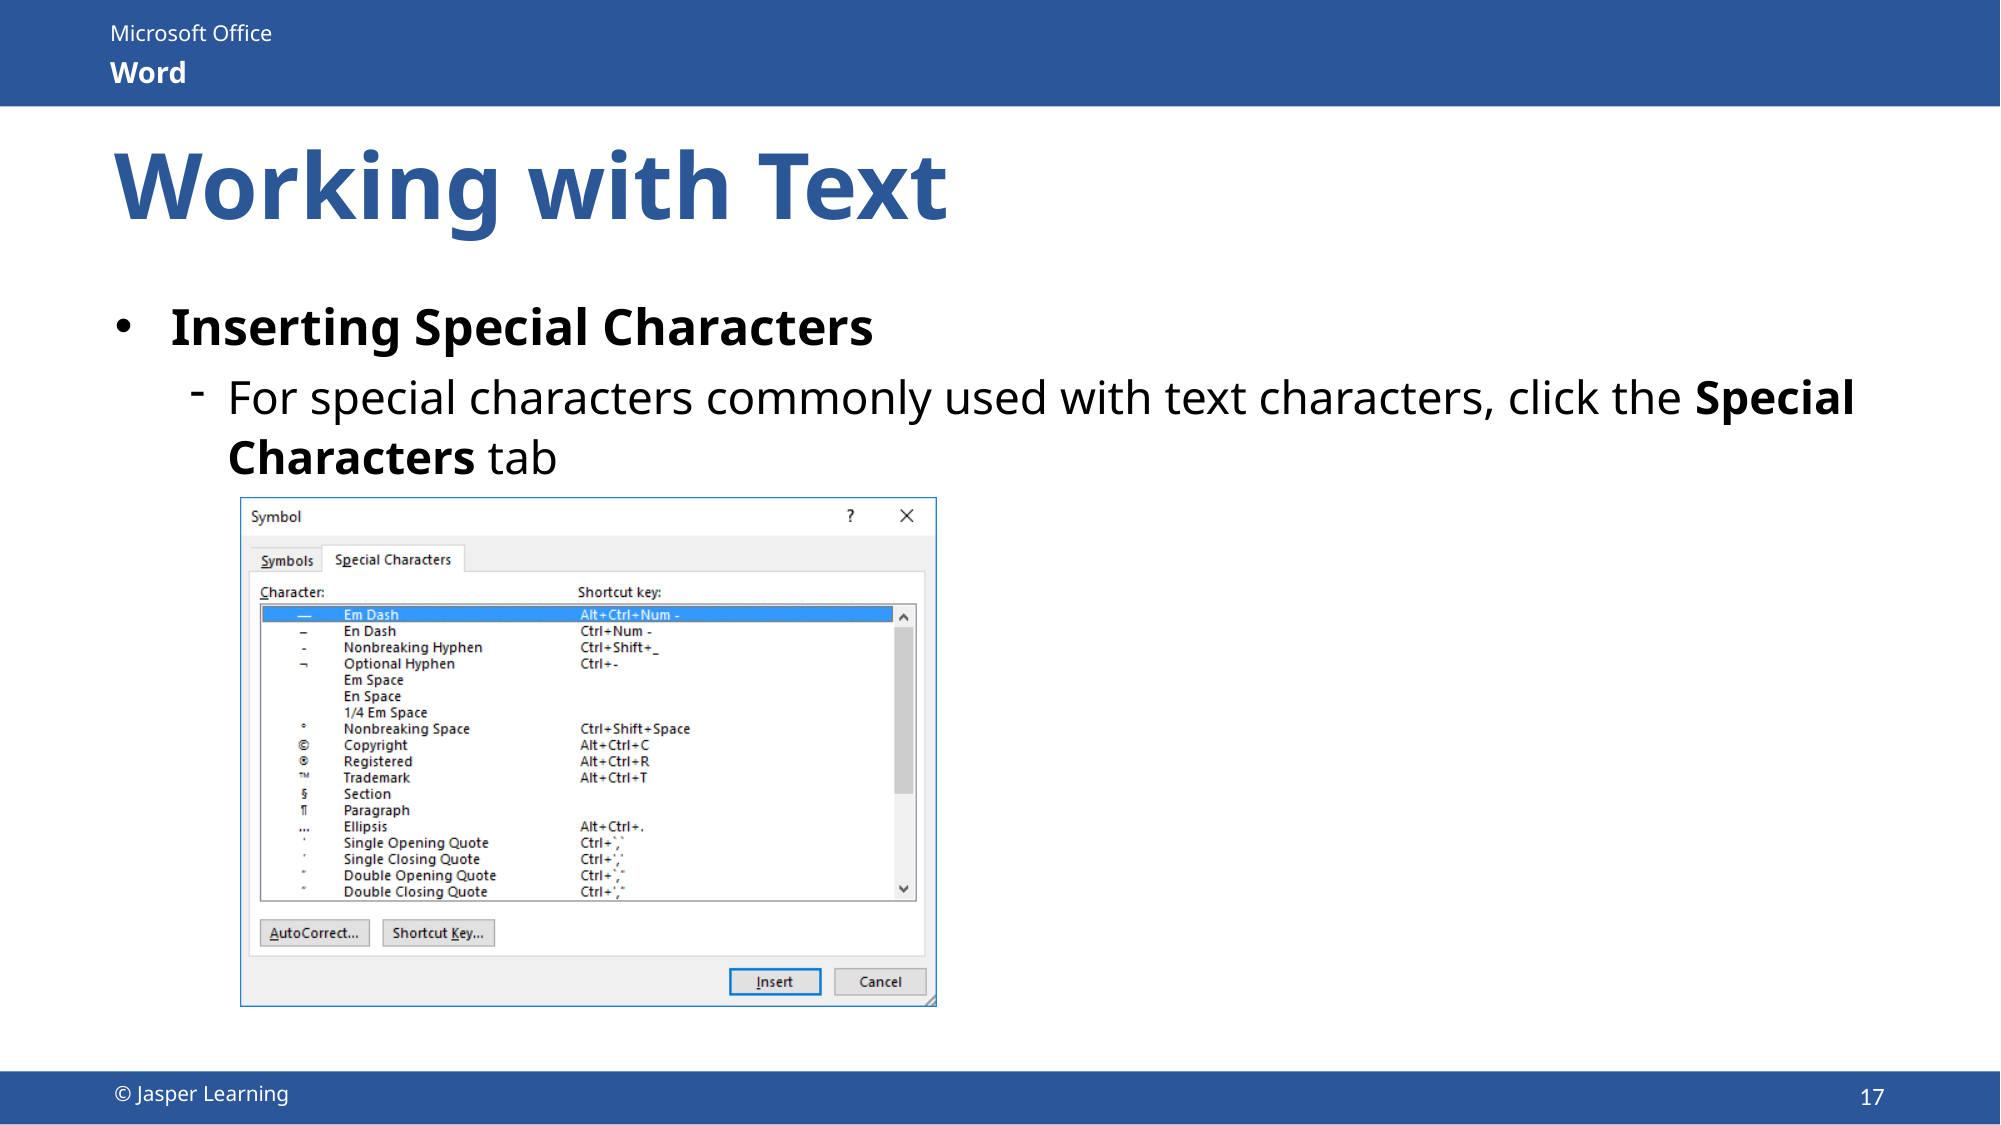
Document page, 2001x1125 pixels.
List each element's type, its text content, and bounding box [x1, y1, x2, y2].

title Working with Text [99, 118, 1866, 248]
footer © Jasper Learning [99, 1074, 775, 1116]
list Inserting Special Characters For special characters commonly used with text characters, click the Special Characters tab [99, 283, 1900, 1026]
slide_number 17 [1433, 1065, 1900, 1125]
picture [240, 497, 938, 1008]
